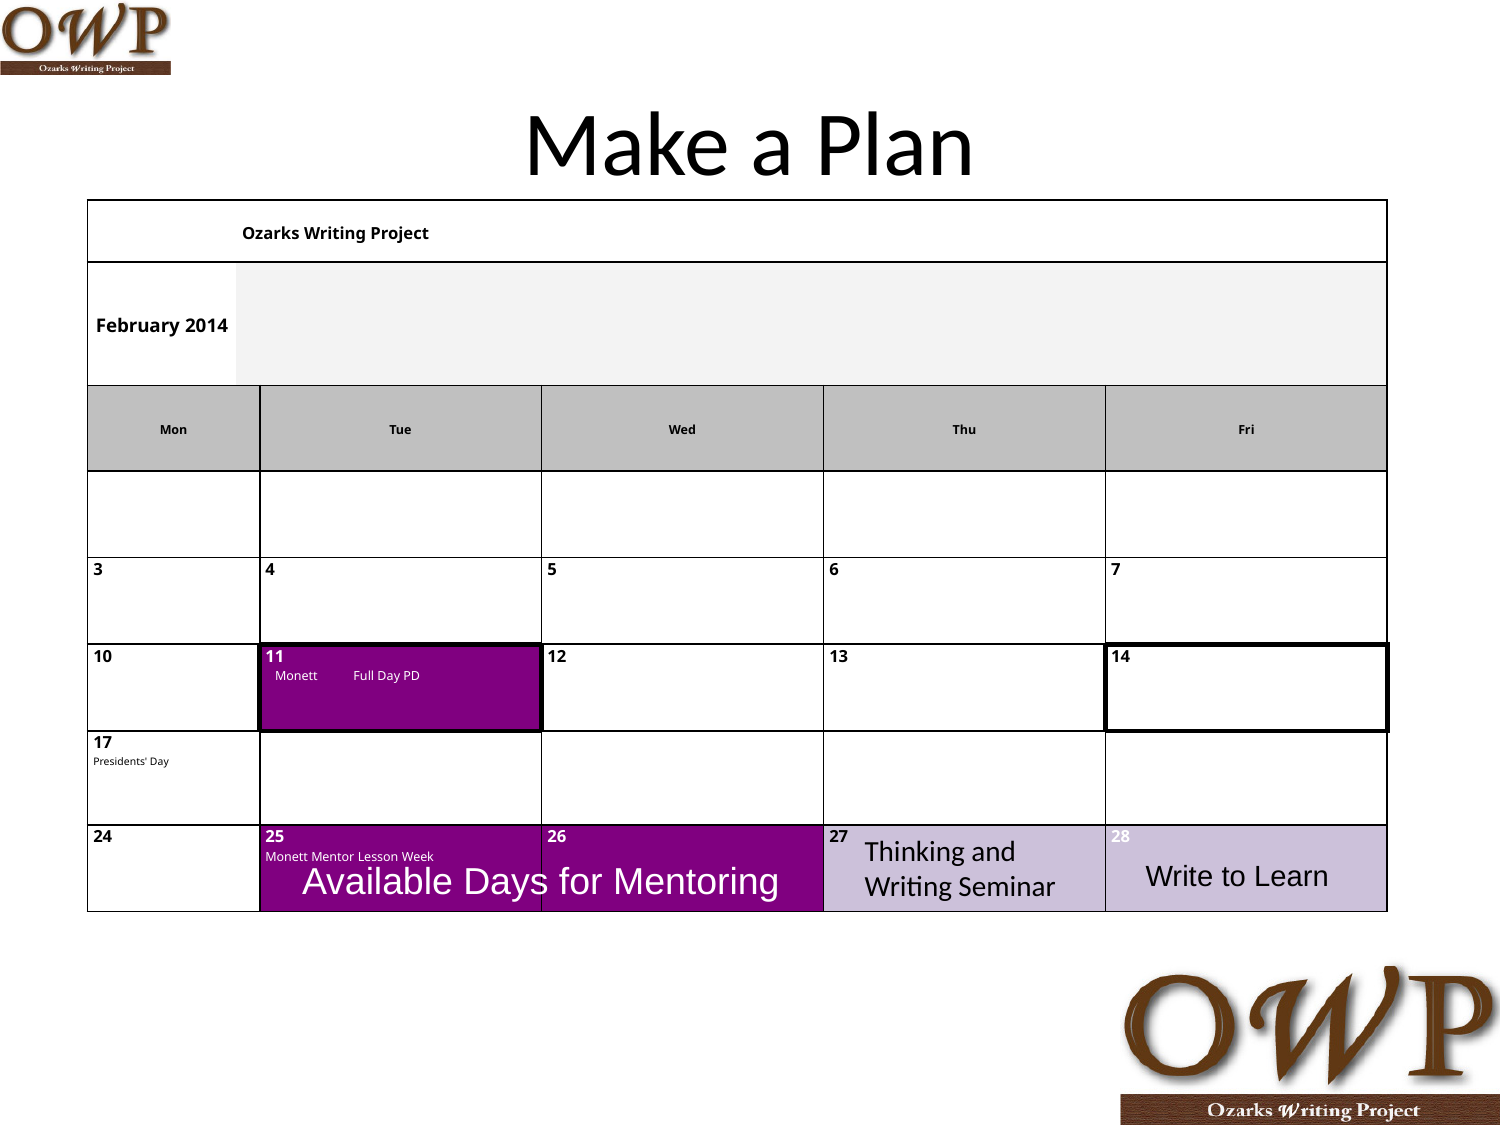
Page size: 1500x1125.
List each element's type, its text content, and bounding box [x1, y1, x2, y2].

table_cell 24 [88, 826, 259, 911]
table_cell 13 [824, 645, 1103, 730]
table_cell [542, 472, 823, 557]
table_header [88, 201, 236, 261]
table_cell 7 [1106, 558, 1386, 642]
table_cell 12 [544, 645, 823, 730]
table_cell 17 Presidents' Day [88, 732, 259, 824]
table_cell 10 [88, 645, 257, 730]
table_cell Mon [88, 386, 259, 470]
table_cell [261, 472, 541, 557]
table_cell 25 Monett Mentor Lesson Week [261, 826, 541, 911]
picture [0, 0, 171, 76]
table_cell 26 [542, 826, 823, 911]
table_cell [542, 732, 823, 824]
table_cell [261, 733, 541, 824]
table_cell 4 [261, 558, 541, 642]
title Make a Plan [74, 44, 1426, 233]
text_box Thinking and Writing Seminar [849, 824, 1075, 910]
table_cell [236, 263, 1386, 385]
table_cell [1106, 472, 1386, 557]
table_cell 6 [824, 558, 1105, 643]
table_cell February 2014 [88, 263, 236, 385]
table_cell [824, 732, 1105, 824]
table_header Ozarks Writing Project [236, 201, 1386, 261]
picture [1120, 957, 1500, 1125]
table_cell 27 [824, 826, 1105, 911]
table_cell 28 [1106, 826, 1386, 911]
table_cell [88, 472, 259, 557]
table_cell Tue [261, 386, 541, 470]
table_cell 14 [1108, 647, 1385, 729]
text_box Write to Learn [1112, 849, 1363, 900]
table_cell 5 [542, 558, 823, 643]
table_cell Thu [824, 386, 1105, 470]
table_cell [824, 472, 1105, 557]
text_box Available Days for Mentoring [287, 849, 813, 910]
table_cell Fri [1106, 386, 1386, 470]
table_cell 11 Monett Full Day PD [262, 647, 539, 729]
table_cell Wed [542, 386, 823, 470]
table_cell [1106, 733, 1386, 824]
table_cell 3 [88, 558, 259, 643]
